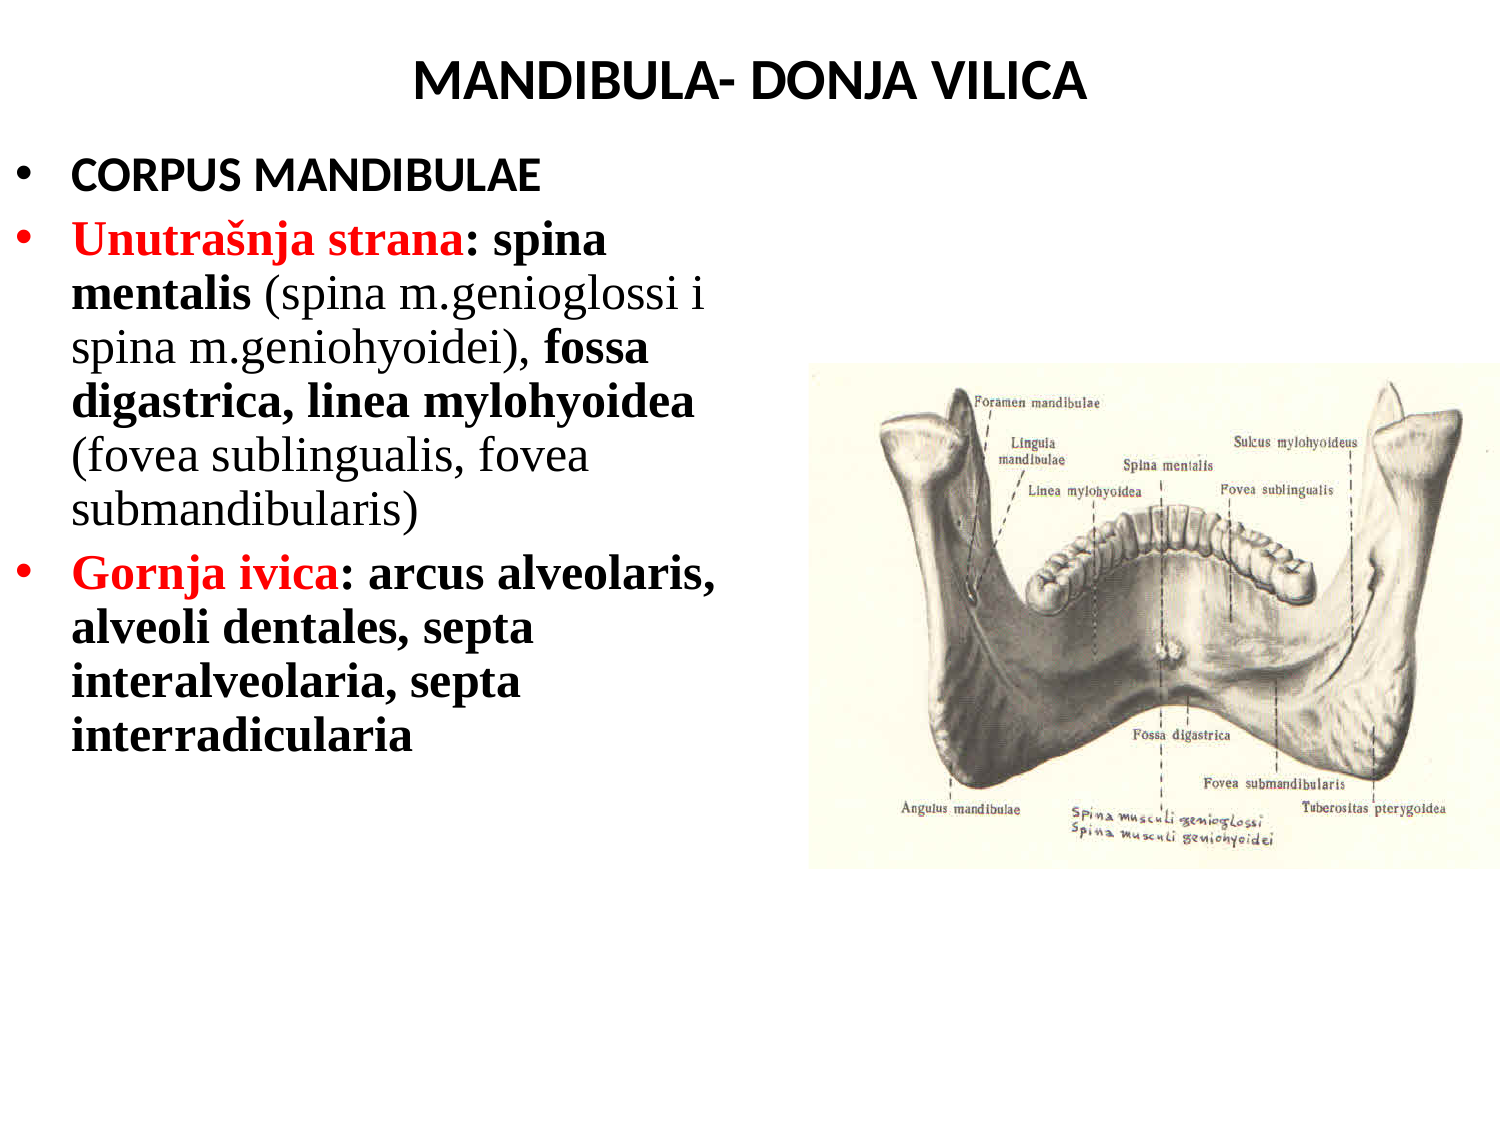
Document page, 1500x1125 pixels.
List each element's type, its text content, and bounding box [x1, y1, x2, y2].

list CORPUS MANDIBULAE Unutrašnja strana: spina mentalis (spina m.genioglossi i spina m.geniohyoidei), fossa digastrica, linea mylohyoidea (fovea sublingualis, fovea submandibularis) Gornja ivica: arcus alveolaris, alveoli dentales, septa interalveolaria, septa interradicularia [0, 140, 750, 1005]
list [808, 362, 1500, 869]
title MANDIBULA- DONJA VILICA [75, 23, 1425, 129]
